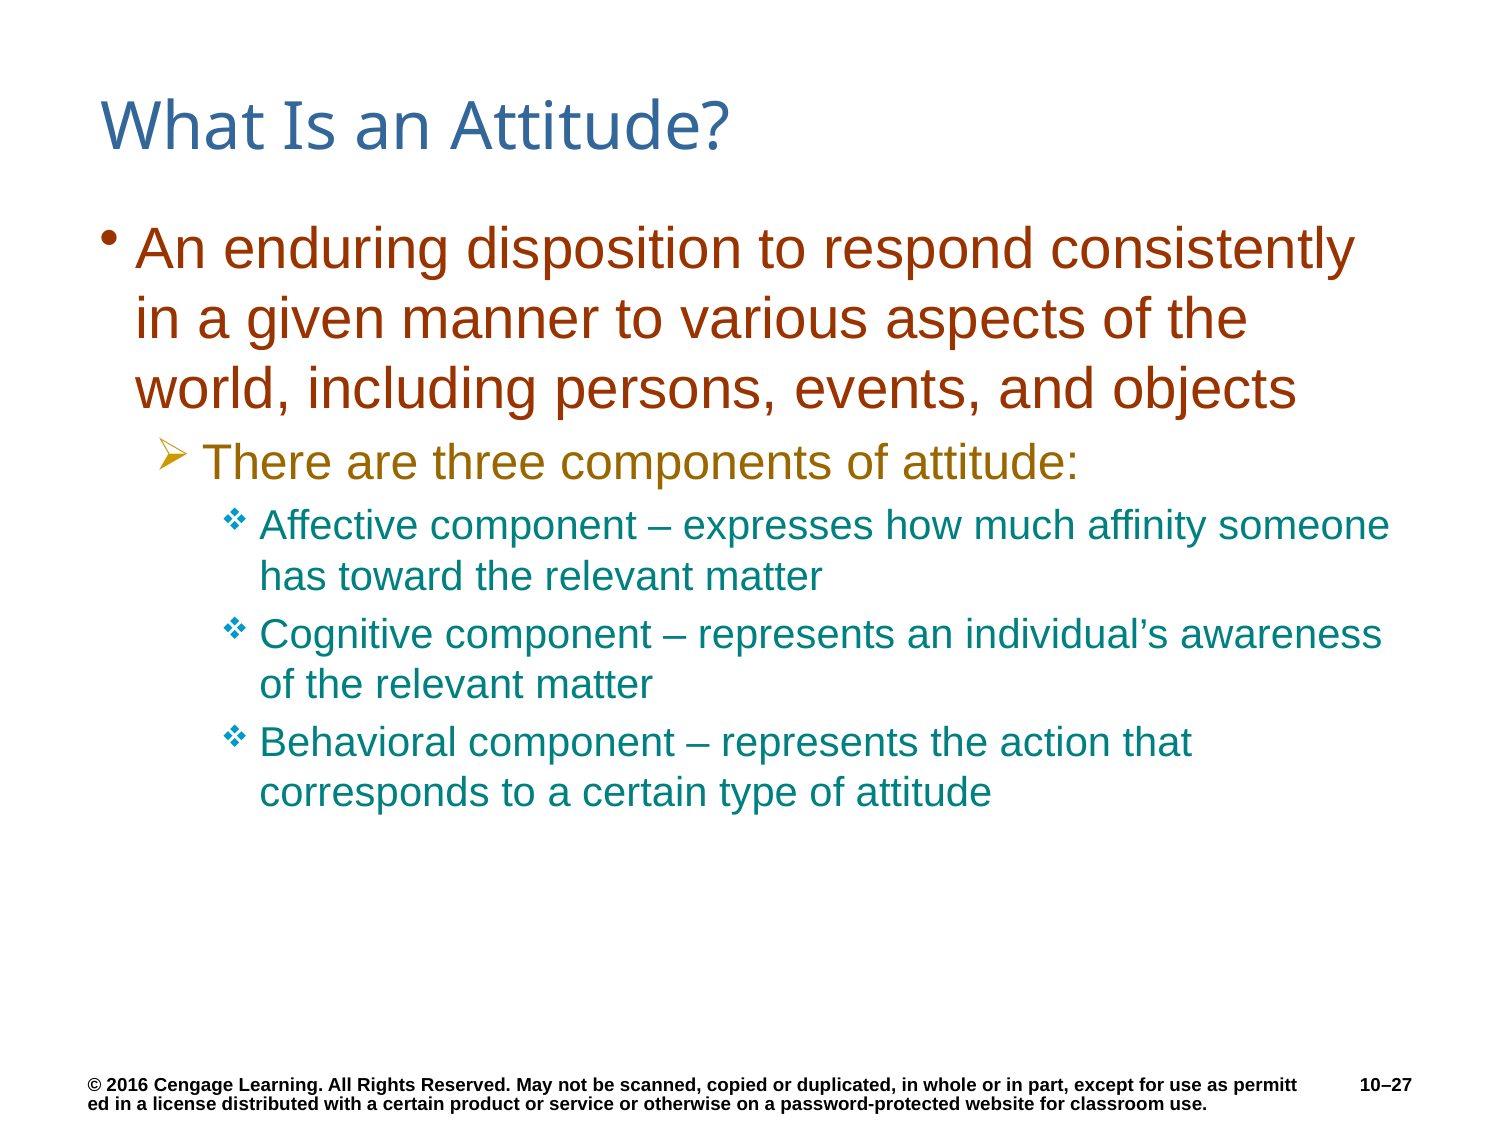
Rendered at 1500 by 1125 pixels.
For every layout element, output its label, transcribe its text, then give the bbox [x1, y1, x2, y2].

list An enduring disposition to respond consistently in a given manner to various aspects of the world, including persons, events, and objects There are three components of attitude: Affective component – expresses how much affinity someone has toward the relevant matter Cognitive component – represents an individual’s awareness of the relevant matter Behavioral component – represents the action that corresponds to a certain type of attitude [84, 202, 1414, 1013]
slide_number 10–27 [1050, 1042, 1413, 1103]
title What Is an Attitude? [85, 75, 1411, 171]
footer © 2016 Cengage Learning. All Rights Reserved. May not be scanned, copied or duplicated, in whole or in part, except for use as permitted in a license distributed with a certain product or service or otherwise on a password-protected website for classroom use. [87, 1057, 1050, 1103]
